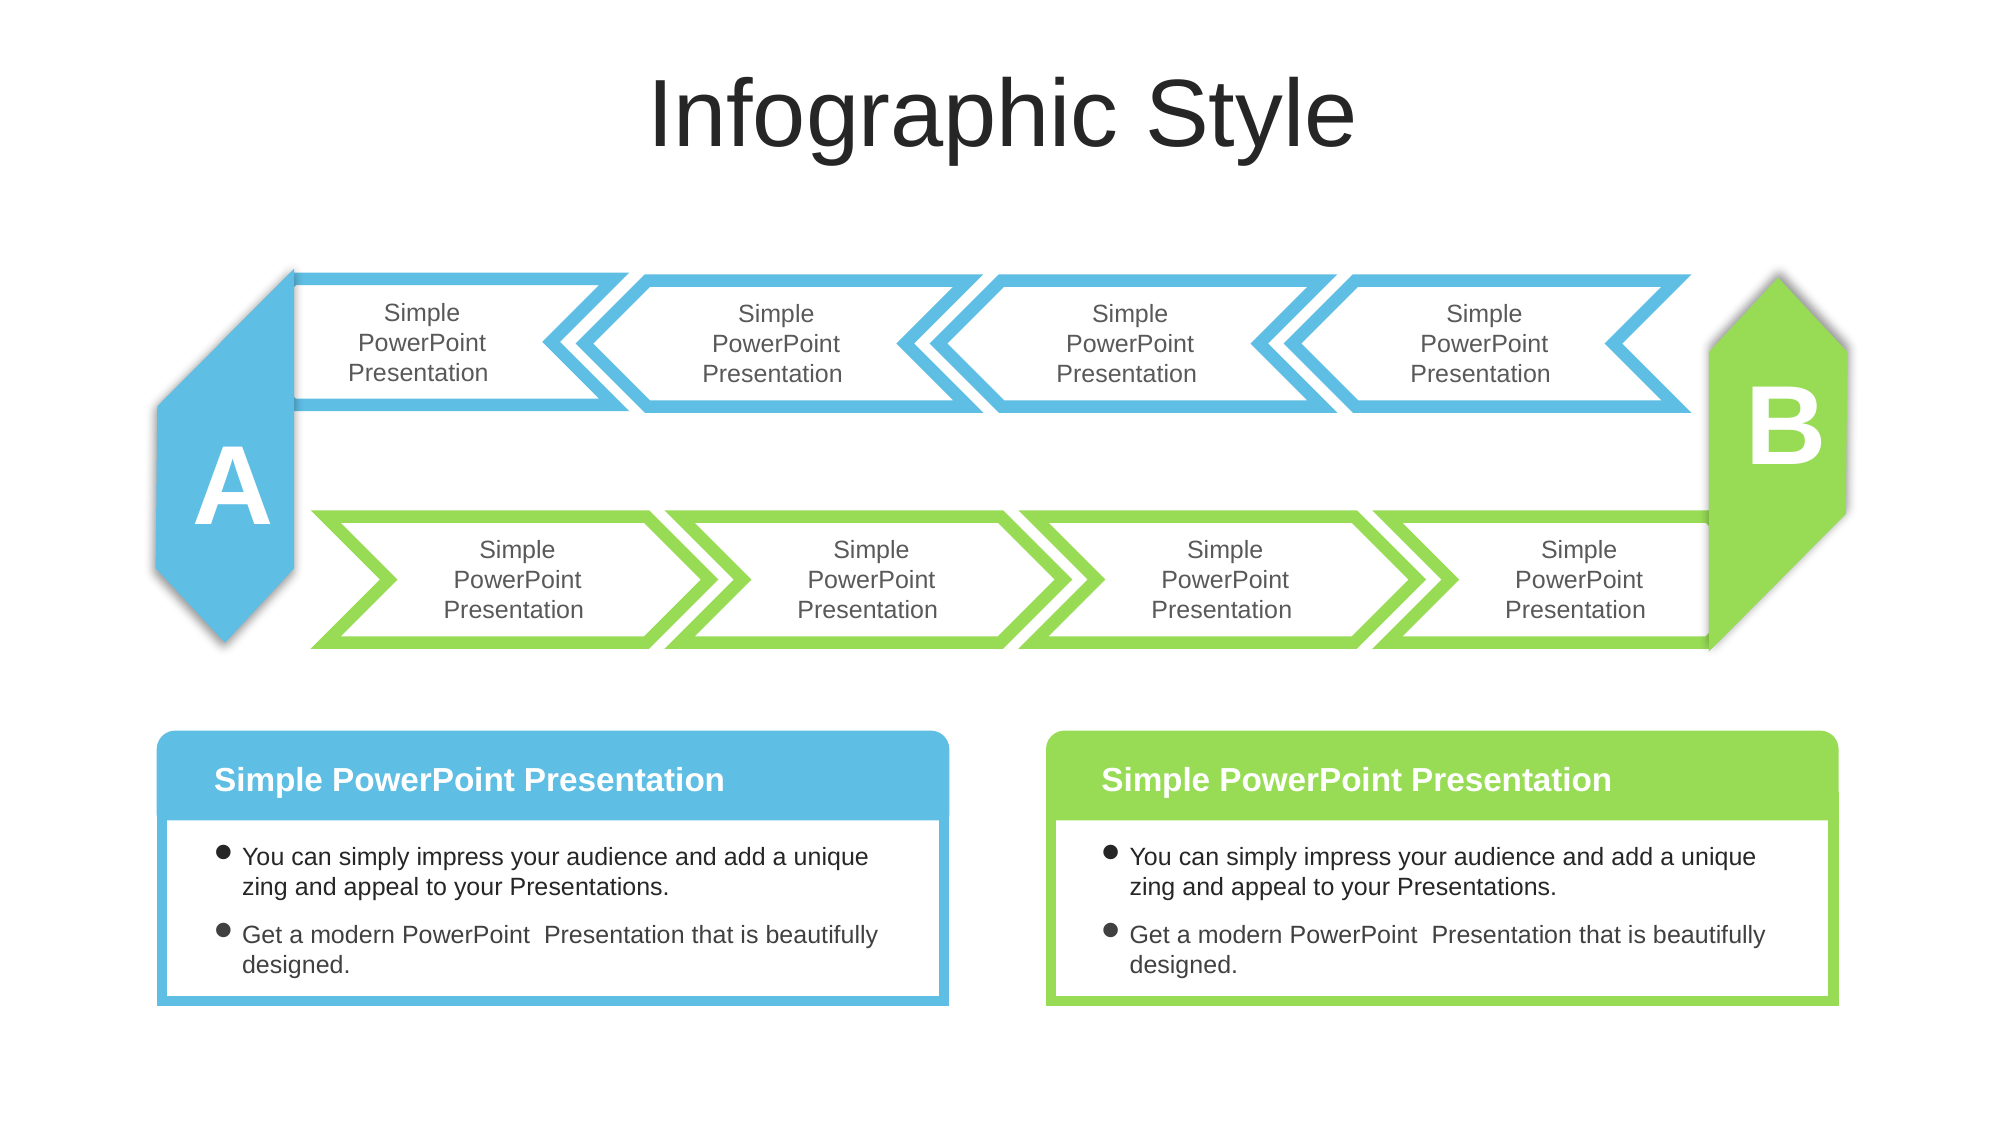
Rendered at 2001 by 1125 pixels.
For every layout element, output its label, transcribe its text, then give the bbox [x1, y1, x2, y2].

text_box Simple PowerPoint Presentation [1488, 526, 1671, 632]
text_box [323, 515, 712, 644]
text_box A [177, 404, 273, 555]
text_box Simple PowerPoint Presentation [1039, 290, 1222, 396]
text_box Simple PowerPoint Presentation [426, 526, 609, 632]
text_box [1051, 735, 1834, 1002]
text_box Simple PowerPoint Presentation [331, 288, 513, 394]
text_box [937, 279, 1325, 408]
list Infographic Style [53, 55, 1952, 175]
text_box [677, 515, 1065, 644]
text_box [290, 277, 617, 406]
text_box Simple PowerPoint Presentation [1134, 526, 1317, 632]
text_box [160, 281, 289, 636]
text_box Simple PowerPoint Presentation [1393, 290, 1576, 396]
text_box Simple PowerPoint Presentation [685, 290, 868, 396]
text_box [1384, 515, 1713, 644]
text_box [1291, 279, 1679, 408]
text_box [1086, 832, 1799, 987]
text_box [1030, 515, 1419, 644]
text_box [161, 735, 945, 1002]
text_box [582, 279, 971, 408]
text_box B [1731, 344, 1826, 494]
text_box Simple PowerPoint Presentation [780, 526, 963, 632]
text_box [1714, 285, 1843, 639]
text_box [199, 832, 912, 987]
